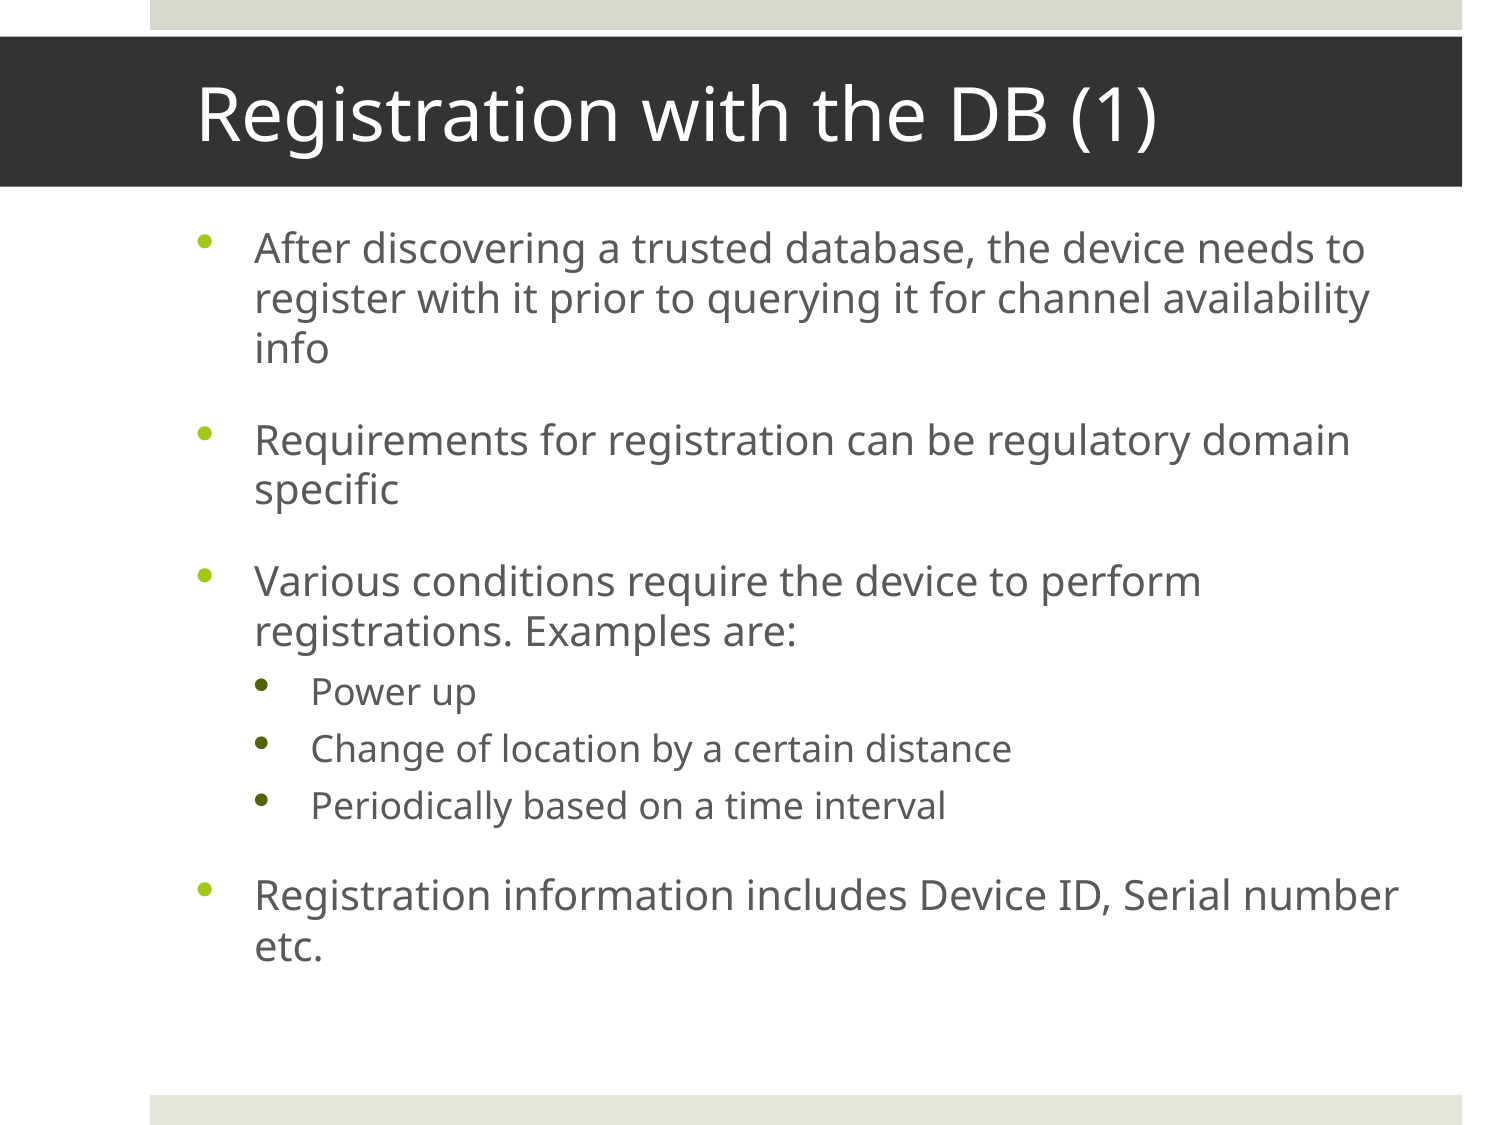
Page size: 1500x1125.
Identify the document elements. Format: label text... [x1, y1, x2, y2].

title Registration with the DB (1) [0, 36, 1463, 187]
list After discovering a trusted database, the device needs to register with it prior to querying it for channel availability info Requirements for registration can be regulatory domain specific Various conditions require the device to perform registrations. Examples are: Power up Change of location by a certain distance Periodically based on a time interval Registration information includes Device ID, Serial number etc. [182, 213, 1432, 1028]
